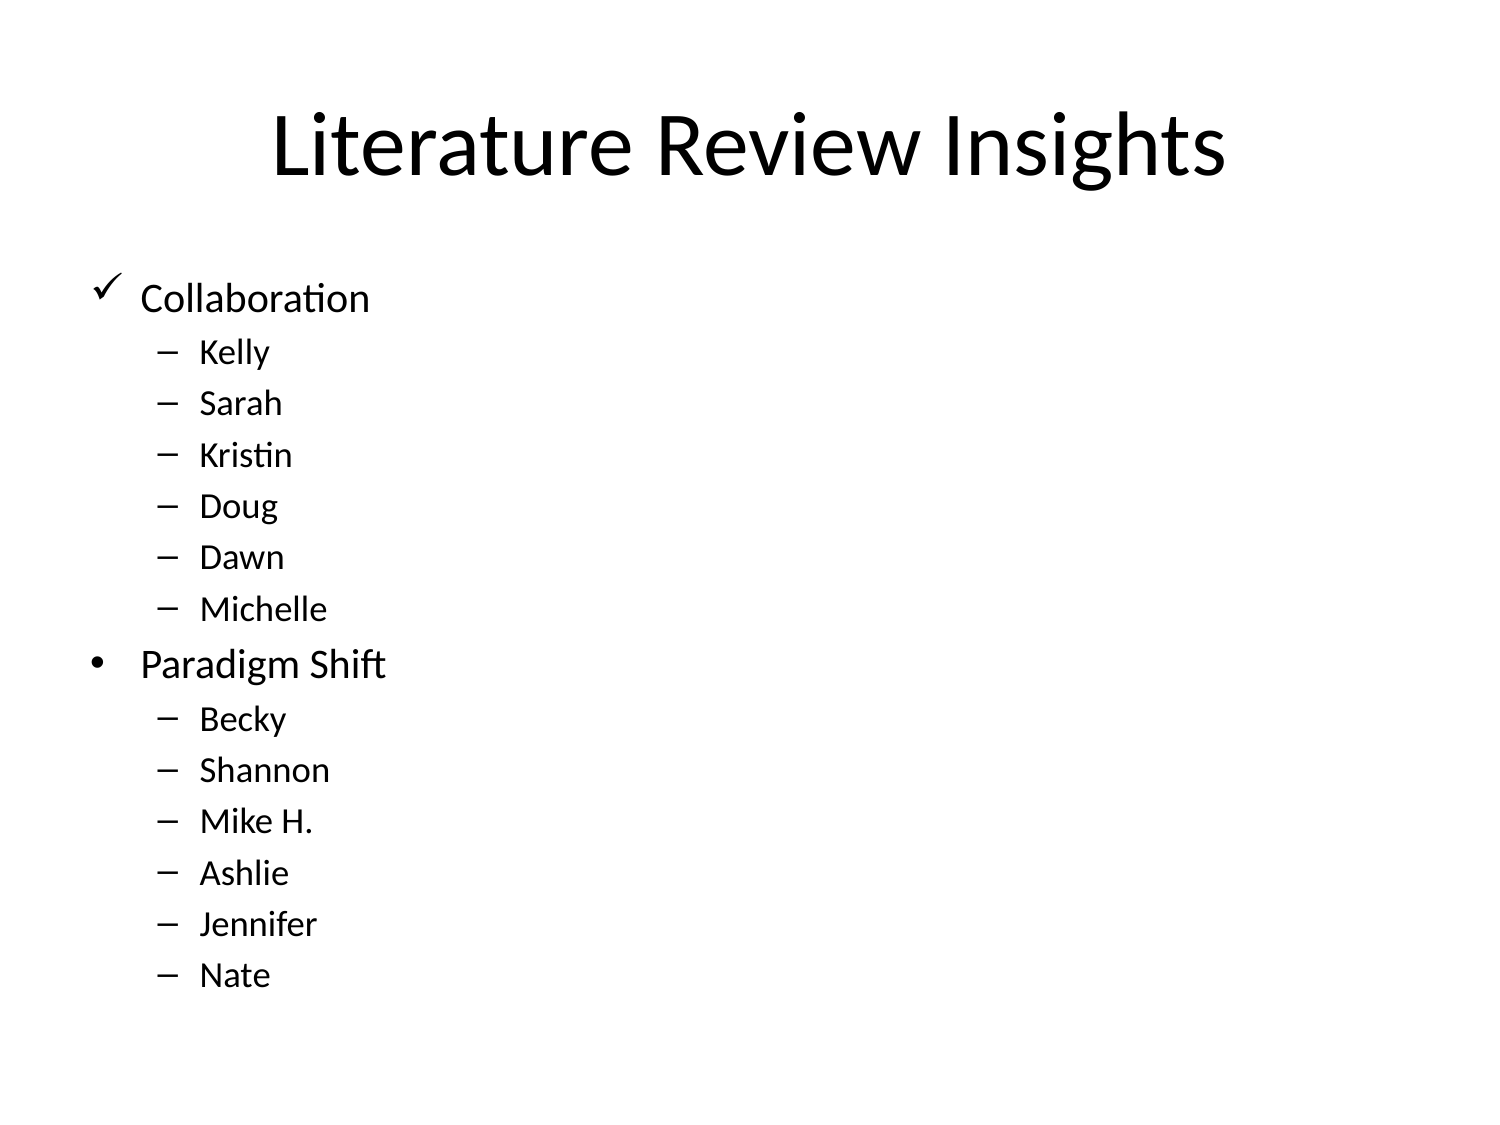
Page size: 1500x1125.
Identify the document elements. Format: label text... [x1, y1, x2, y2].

title Literature Review Insights [75, 45, 1425, 233]
list Collaboration Kelly Sarah Kristin Doug Dawn Michelle Paradigm Shift Becky Shannon Mike H. Ashlie Jennifer Nate [75, 262, 1425, 1005]
